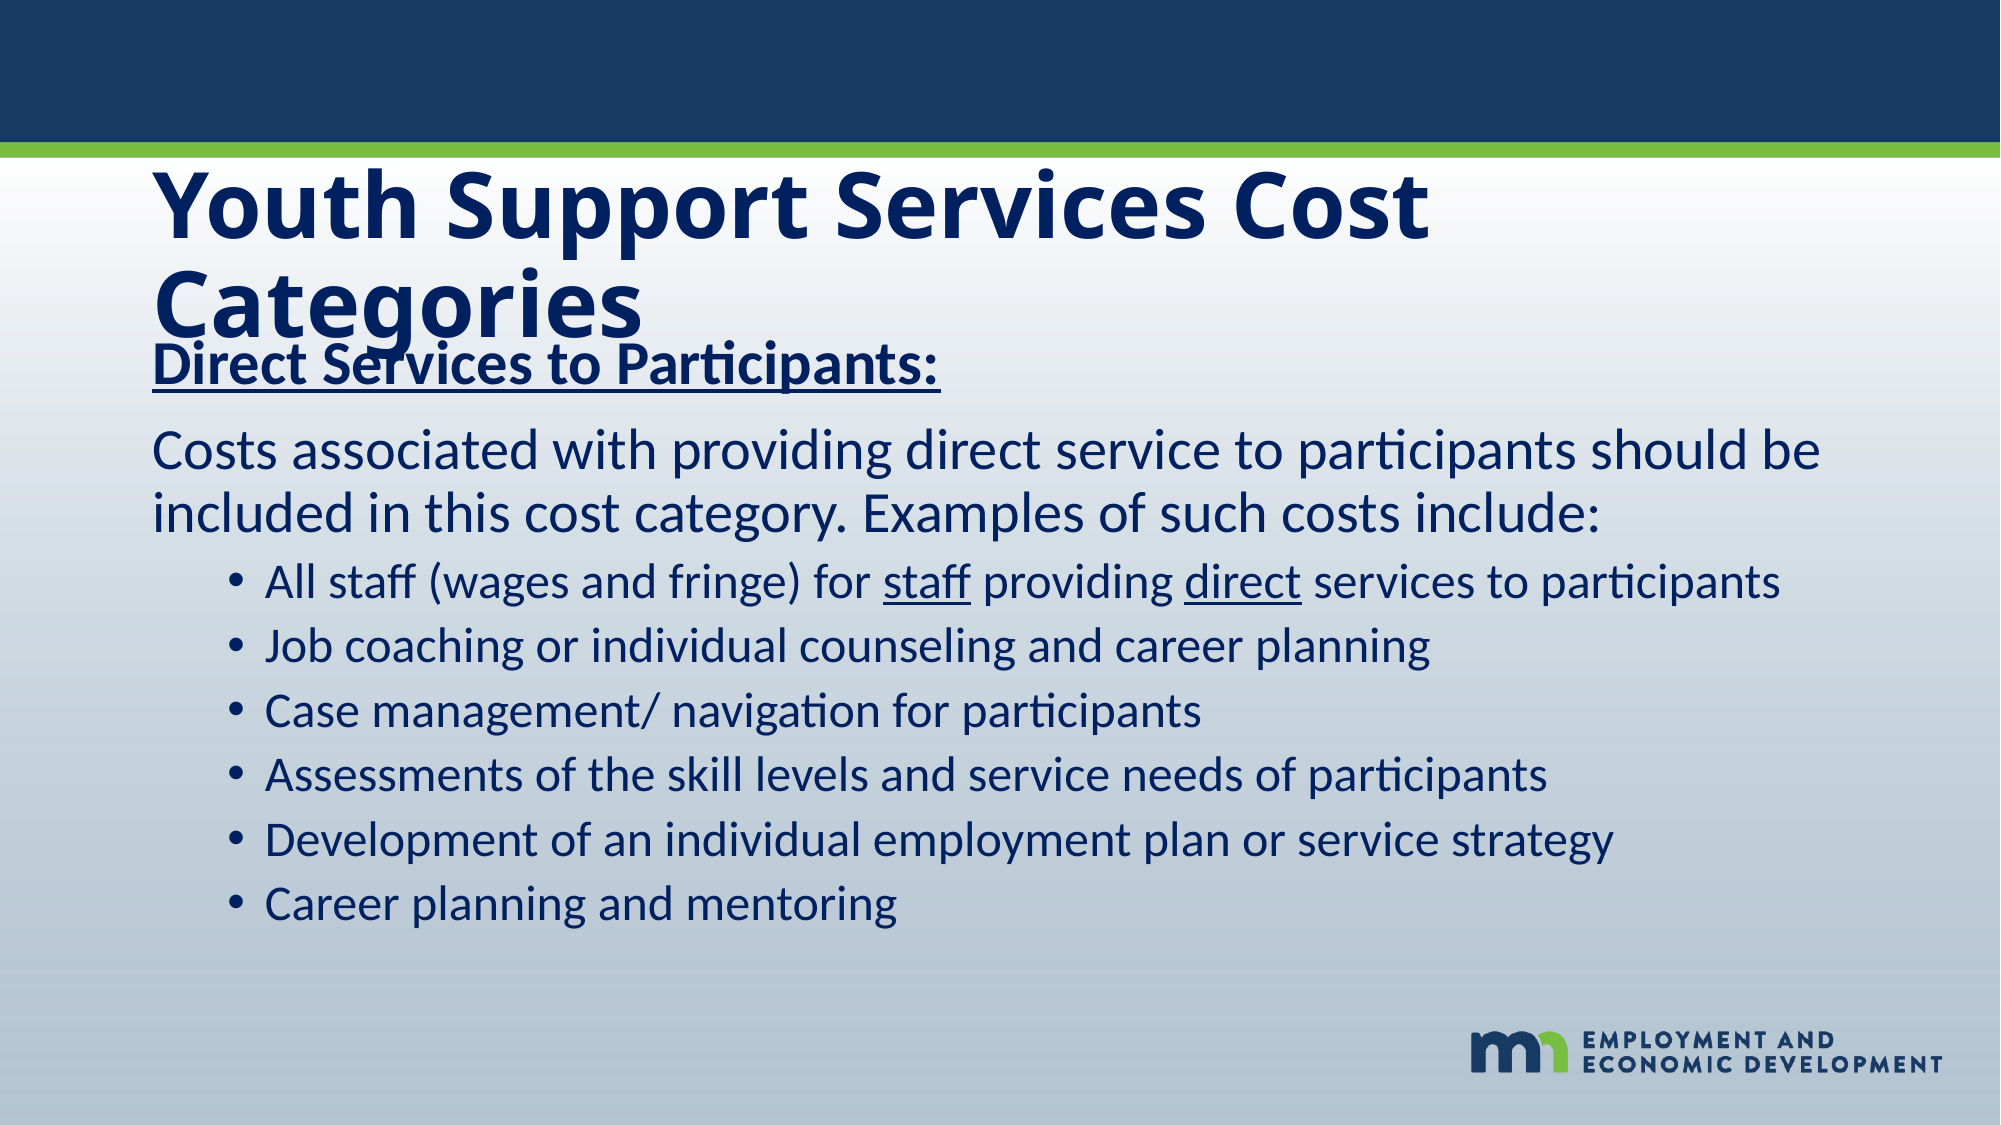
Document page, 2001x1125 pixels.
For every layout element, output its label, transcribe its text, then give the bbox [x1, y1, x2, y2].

picture [0, 0, 2000, 1125]
title Youth Support Services Cost Categories [137, 149, 1863, 323]
list Direct Services to Participants: Costs associated with providing direct service to participants should be included in this cost category. Examples of such costs include: All staff (wages and fringe) for staff providing direct services to participants Job coaching or individual counseling and career planning Case management/ navigation for participants Assessments of the skill levels and service needs of participants Development of an individual employment plan or service strategy Career planning and mentoring [137, 323, 1863, 1011]
